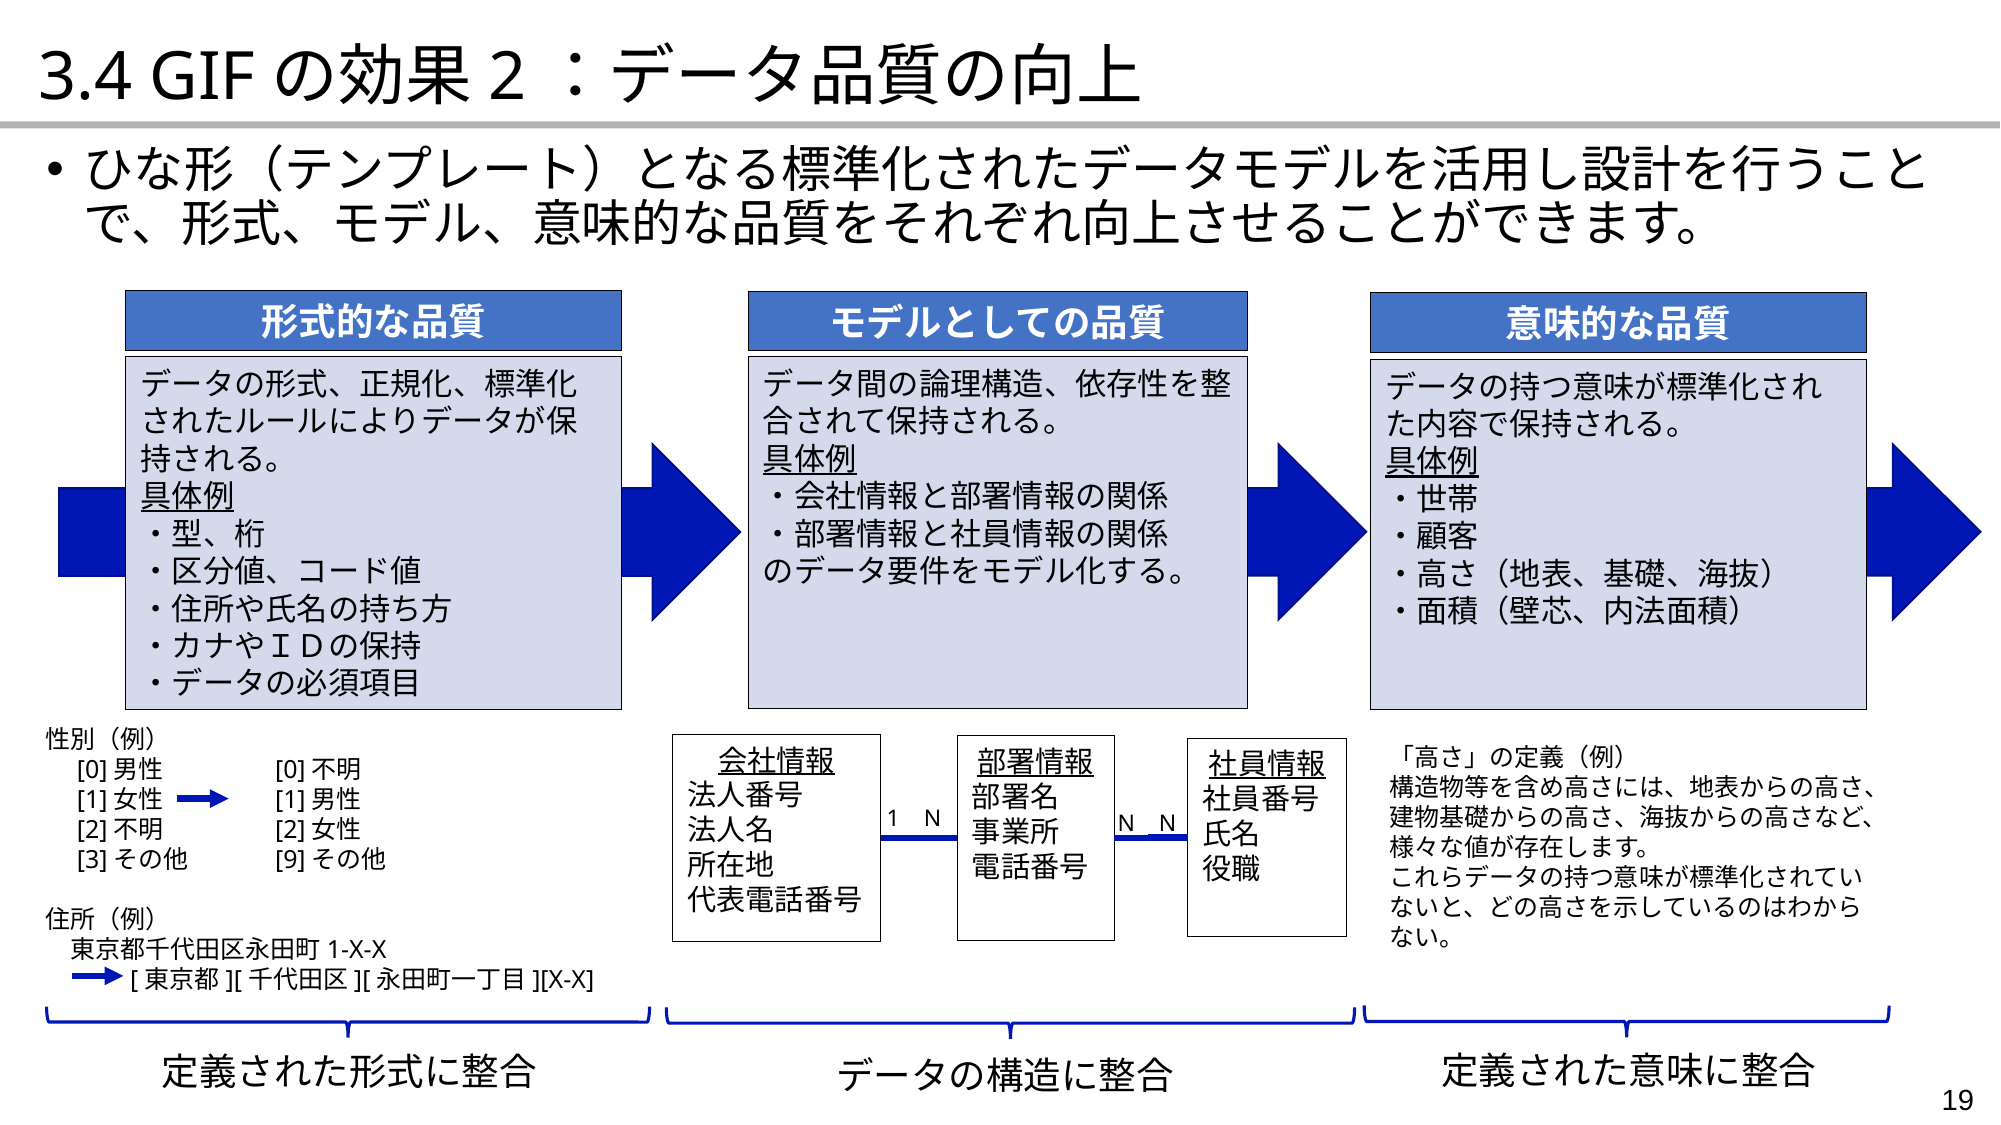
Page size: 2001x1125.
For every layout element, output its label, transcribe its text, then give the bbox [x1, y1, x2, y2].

text_box [1867, 441, 1982, 622]
text_box [622, 442, 742, 623]
text_box 3.4 GIFの効果2：データ品質の向上 [23, 34, 1910, 121]
text_box 形式的な品質 [125, 290, 622, 351]
text_box [665, 1007, 1356, 1039]
text_box ひな形（テンプレート）となる標準化されたデータモデルを活用し設計を行うことで、形式、モデル、意味的な品質をそれぞれ向上させることができます。 [31, 137, 1957, 244]
text_box 性別（例） [0]男性 [0]不明 [1]女性 [1]男性 [2]不明 [2]女性 [3]その他 [9]その他 住所（例） 東京都千代田区永田町1-X-X [東京都][千代田区][永田町一丁目][X-X] [31, 716, 665, 1031]
text_box 「高さ」の定義（例） 構造物等を含め高さには、地表からの高さ、建物基礎からの高さ、海抜からの高さなど、様々な値が存在します。 これらデータの持つ意味が標準化されていないと、どの高さを示しているのはわからない。 [1374, 734, 1900, 959]
text_box データ間の論理構造、依存性を整合されて保持される。 具体例 ・会社情報と部署情報の関係 ・部署情報と社員情報の関係 のデータ要件をモデル化する。 [748, 356, 1248, 709]
text_box [1248, 441, 1368, 622]
text_box 部署情報 部署名 事業所 電話番号 [957, 735, 1115, 941]
text_box 社員情報 社員番号 氏名 役職 [1187, 738, 1347, 937]
text_box データの構造に整合 [821, 1045, 1196, 1105]
text_box 定義された意味に整合 [1426, 1039, 1836, 1100]
text_box N N [1102, 800, 1238, 844]
text_box 会社情報 法人番号 法人名 所在地 代表電話番号 [672, 734, 881, 942]
text_box [1363, 1005, 1890, 1038]
slide_number 19 [1881, 1073, 1989, 1124]
text_box 定義された形式に整合 [146, 1040, 556, 1100]
text_box [58, 487, 125, 577]
text_box 1 N [881, 796, 957, 838]
text_box モデルとしての品質 [748, 291, 1248, 351]
text_box 意味的な品質 [1370, 292, 1867, 353]
text_box データの形式、正規化、標準化されたルールによりデータが保持される。 具体例 ・型、桁 ・区分値、コード値 ・住所や氏名の持ち方 ・カナやＩＤの保持 ・データの必須項目 [125, 356, 622, 710]
text_box [46, 1006, 651, 1038]
text_box データの持つ意味が標準化された内容で保持される。 具体例 ・世帯 ・顧客 ・高さ（地表、基礎、海抜） ・面積（壁芯、内法面積） [1370, 359, 1867, 710]
